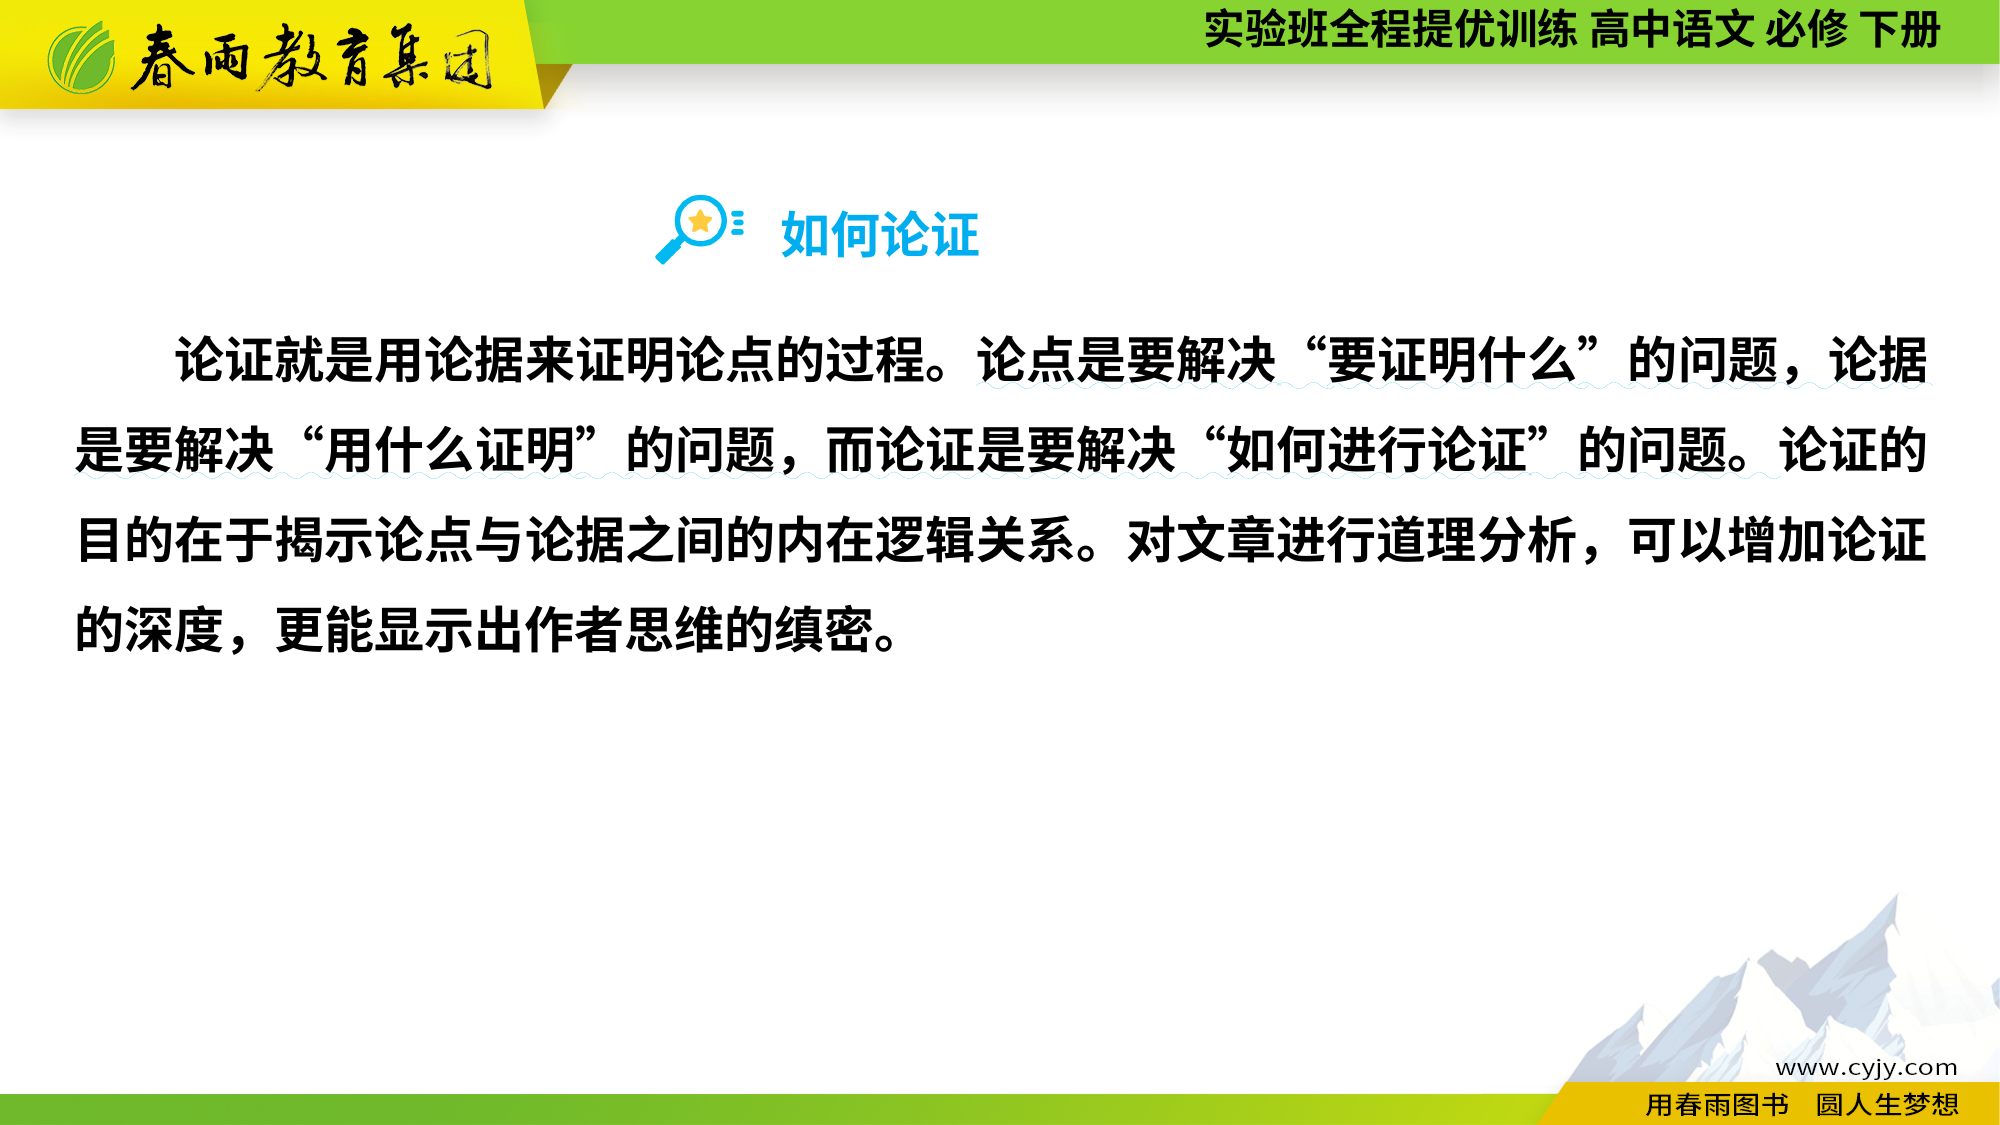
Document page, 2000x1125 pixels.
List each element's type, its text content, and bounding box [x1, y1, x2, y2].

list 论证就是用论据来证明论点的过程。论点是要解决“要证明什么”的问题，论据是要解决“用什么证明”的问题，而论证是要解决“如何进行论证”的问题。论证的目的在于揭示论点与论据之间的内在逻辑关系。对文章进行道理分析，可以增加论证的深度，更能显示出作者思维的缜密。 [59, 290, 1944, 670]
picture [0, 0, 2000, 1125]
text_box 如何论证 [765, 196, 996, 271]
